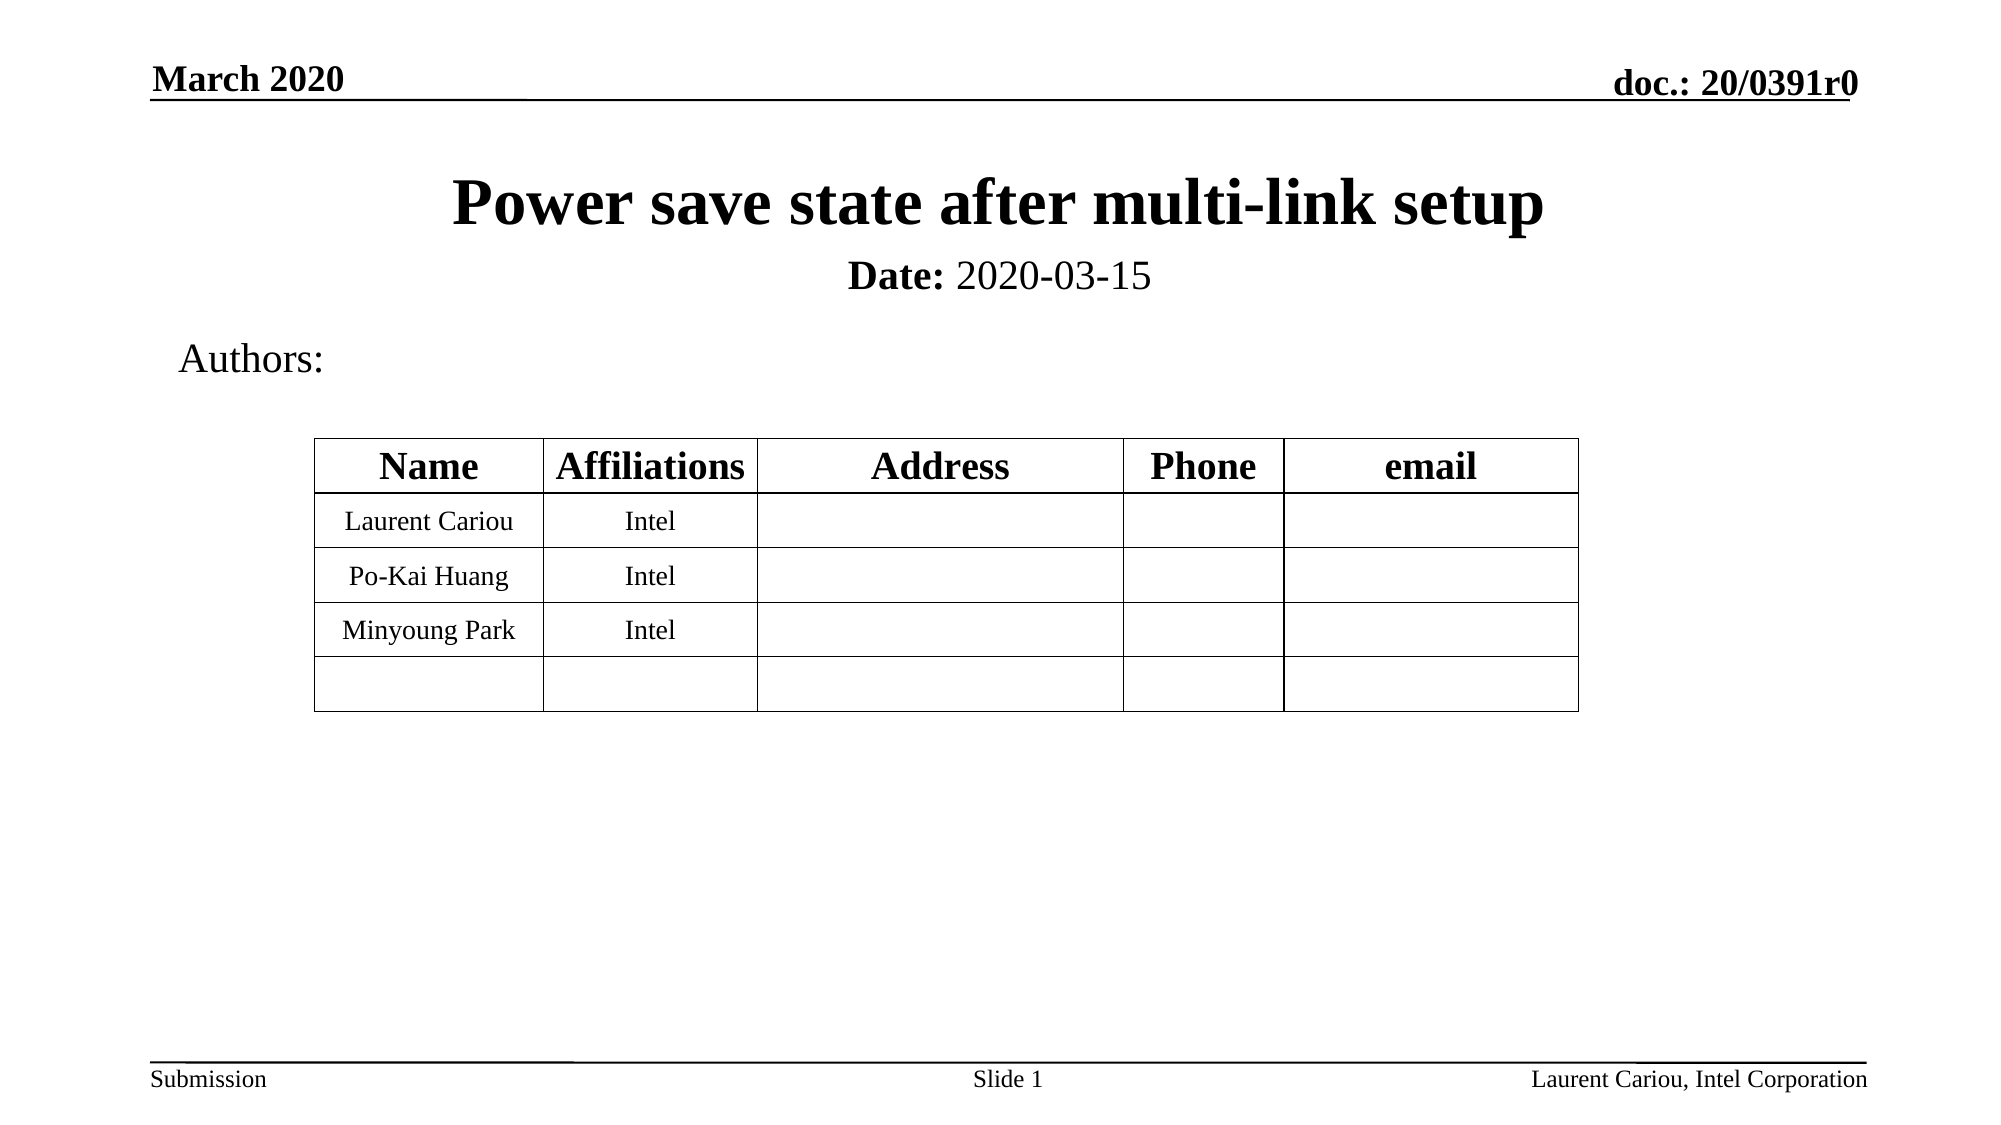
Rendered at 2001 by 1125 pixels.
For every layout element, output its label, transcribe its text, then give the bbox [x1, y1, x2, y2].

title Power save state after multi-link setup [149, 76, 1851, 319]
subtitle Date: 2020-03-15 [299, 239, 1701, 319]
slide_number Slide 1 [950, 1061, 1067, 1123]
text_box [299, 437, 1600, 952]
text_box Authors: [162, 323, 401, 387]
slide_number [152, 54, 563, 100]
footer Laurent Cariou, Intel Corporation [1171, 1061, 1869, 1093]
